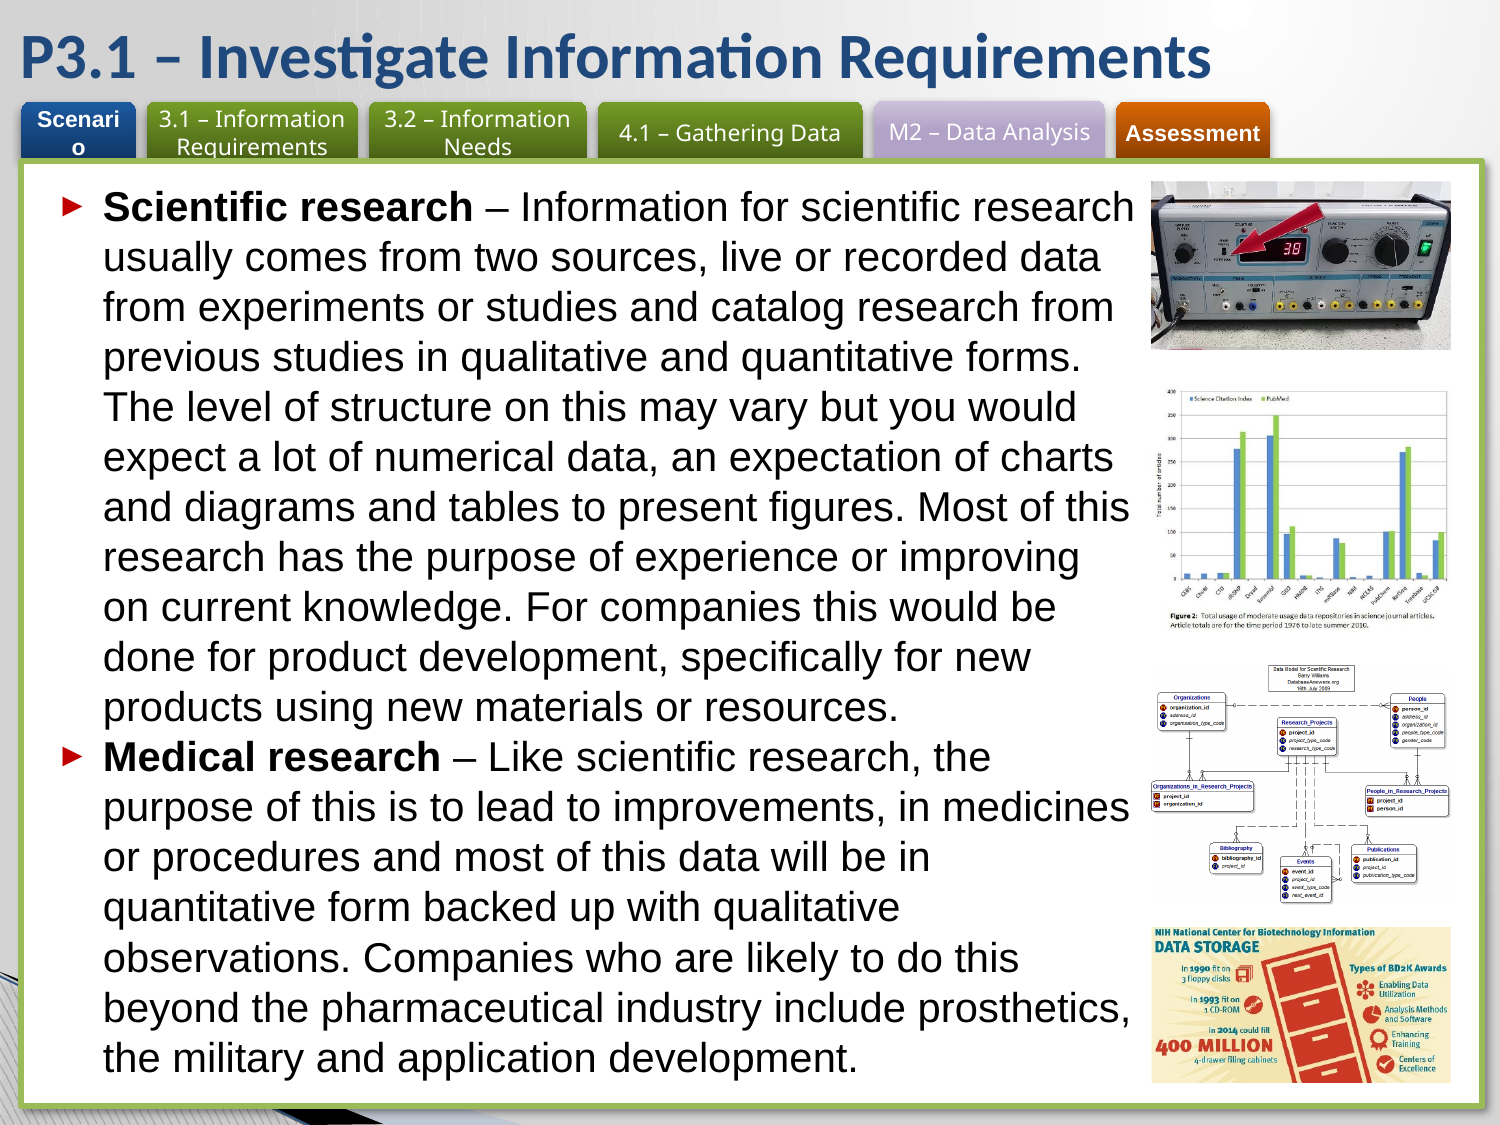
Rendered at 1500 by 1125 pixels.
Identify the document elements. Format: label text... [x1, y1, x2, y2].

text_box Scientific research – Information for scientific research usually comes from two sources, live or recorded data from experiments or studies and catalog research from previous studies in qualitative and quantitative forms. The level of structure on this may vary but you would expect a lot of numerical data, an expectation of charts and diagrams and tables to present figures. Most of this research has the purpose of experience or improving on current knowledge. For companies this would be done for product development, specifically for new products using new materials or resources. Medical research – Like scientific research, the purpose of this is to lead to improvements, in medicines or procedures and most of this data will be in quantitative form backed up with qualitative observations. Companies who are likely to do this beyond the pharmaceutical industry include prosthetics, the military and application development. [41, 172, 1152, 1088]
picture [1151, 385, 1452, 634]
picture [281, 1114, 303, 1125]
picture [1151, 181, 1451, 351]
picture [1151, 927, 1451, 1083]
title P3.1 – Investigate Information Requirements [5, 7, 1241, 98]
picture [1151, 664, 1451, 906]
